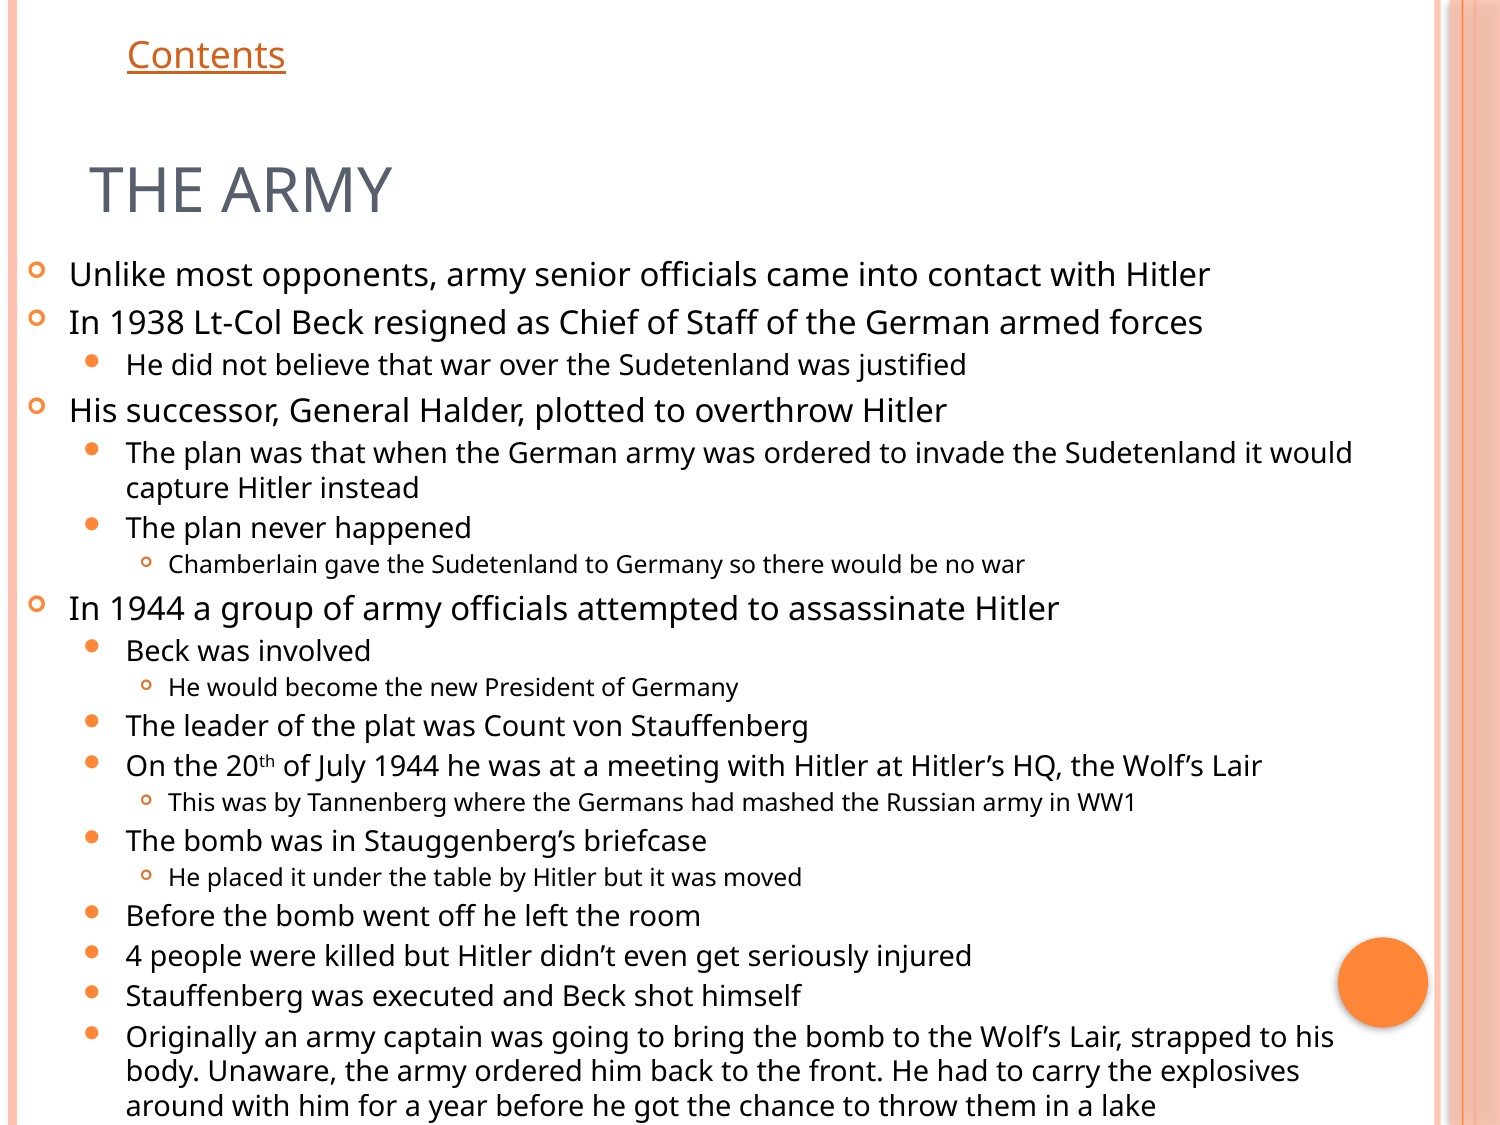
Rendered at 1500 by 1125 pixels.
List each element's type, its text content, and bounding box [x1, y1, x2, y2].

title The Army [75, 45, 1300, 233]
list Unlike most opponents, army senior officials came into contact with Hitler In 1938 Lt-Col Beck resigned as Chief of Staff of the German armed forces He did not believe that war over the Sudetenland was justified His successor, General Halder, plotted to overthrow Hitler The plan was that when the German army was ordered to invade the Sudetenland it would capture Hitler instead The plan never happened Chamberlain gave the Sudetenland to Germany so there would be no war In 1944 a group of army officials attempted to assassinate Hitler Beck was involved He would become the new President of Germany The leader of the plat was Count von Stauffenberg On the 20th of July 1944 he was at a meeting with Hitler at Hitler’s HQ, the Wolf’s Lair This was by Tannenberg where the Germans had mashed the Russian army in WW1 The bomb was in Stauggenberg’s briefcase He placed it under the table by Hitler but it was moved Before the bomb went off he left the room 4 people were killed but Hitler didn’t even get seriously injured Stauffenberg was executed and Beck shot himself Originally an army captain was going to bring the bomb to the Wolf’s Lair, strapped to his body. Unaware, the army ordered him back to the front. He had to carry the explosives around with him for a year before he got the chance to throw them in a lake [11, 245, 1372, 1125]
